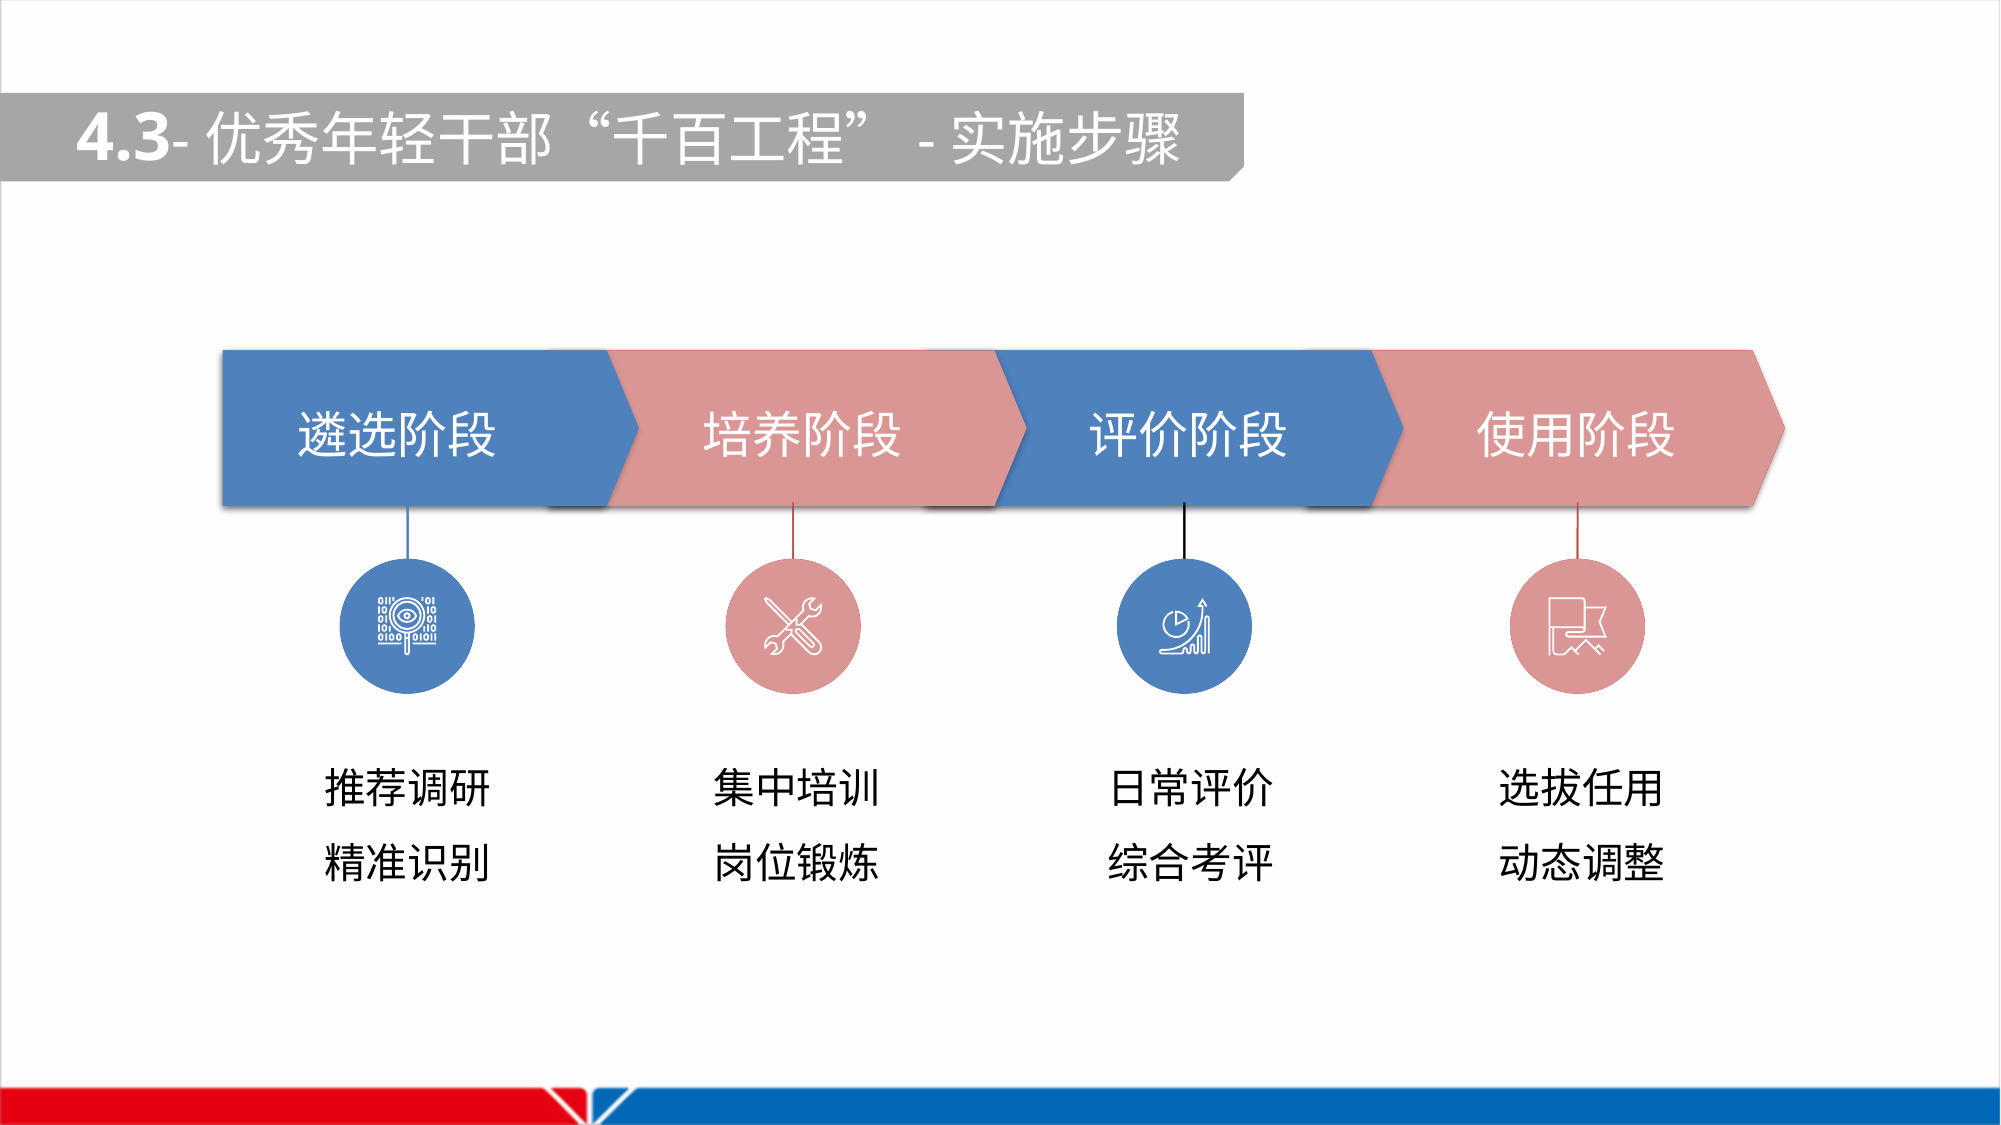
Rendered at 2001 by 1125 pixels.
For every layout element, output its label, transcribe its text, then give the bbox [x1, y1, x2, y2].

text_box [425, 597, 431, 605]
text_box [337, 556, 477, 696]
text_box 集中培训 岗位锻炼 [642, 729, 951, 895]
text_box [764, 597, 823, 656]
text_box [427, 615, 433, 623]
text_box [1508, 556, 1648, 696]
text_box [996, 349, 1405, 507]
text_box 遴选阶段 [282, 395, 524, 471]
text_box [1548, 597, 1607, 656]
text_box [381, 597, 426, 656]
text_box [423, 633, 429, 641]
text_box [1158, 598, 1210, 655]
text_box 评价阶段 [1073, 395, 1315, 471]
picture [0, 0, 2001, 1125]
text_box [430, 606, 437, 614]
text_box [222, 349, 640, 507]
text_box [378, 597, 384, 605]
text_box [1114, 556, 1254, 696]
text_box [378, 633, 384, 641]
text_box 培养阶段 [687, 395, 929, 471]
text_box 选拔任用 动态调整 [1427, 729, 1737, 895]
text_box [608, 349, 1028, 507]
text_box [378, 615, 384, 623]
text_box 使用阶段 [1461, 395, 1703, 471]
text_box [430, 624, 437, 632]
text_box 4.3-优秀年轻干部“千百工程”-实施步骤 [0, 30, 2000, 248]
text_box [1372, 349, 1786, 507]
text_box [723, 556, 863, 696]
text_box 推荐调研 精准识别 [253, 729, 562, 895]
text_box 日常评价 综合考评 [1036, 729, 1345, 895]
